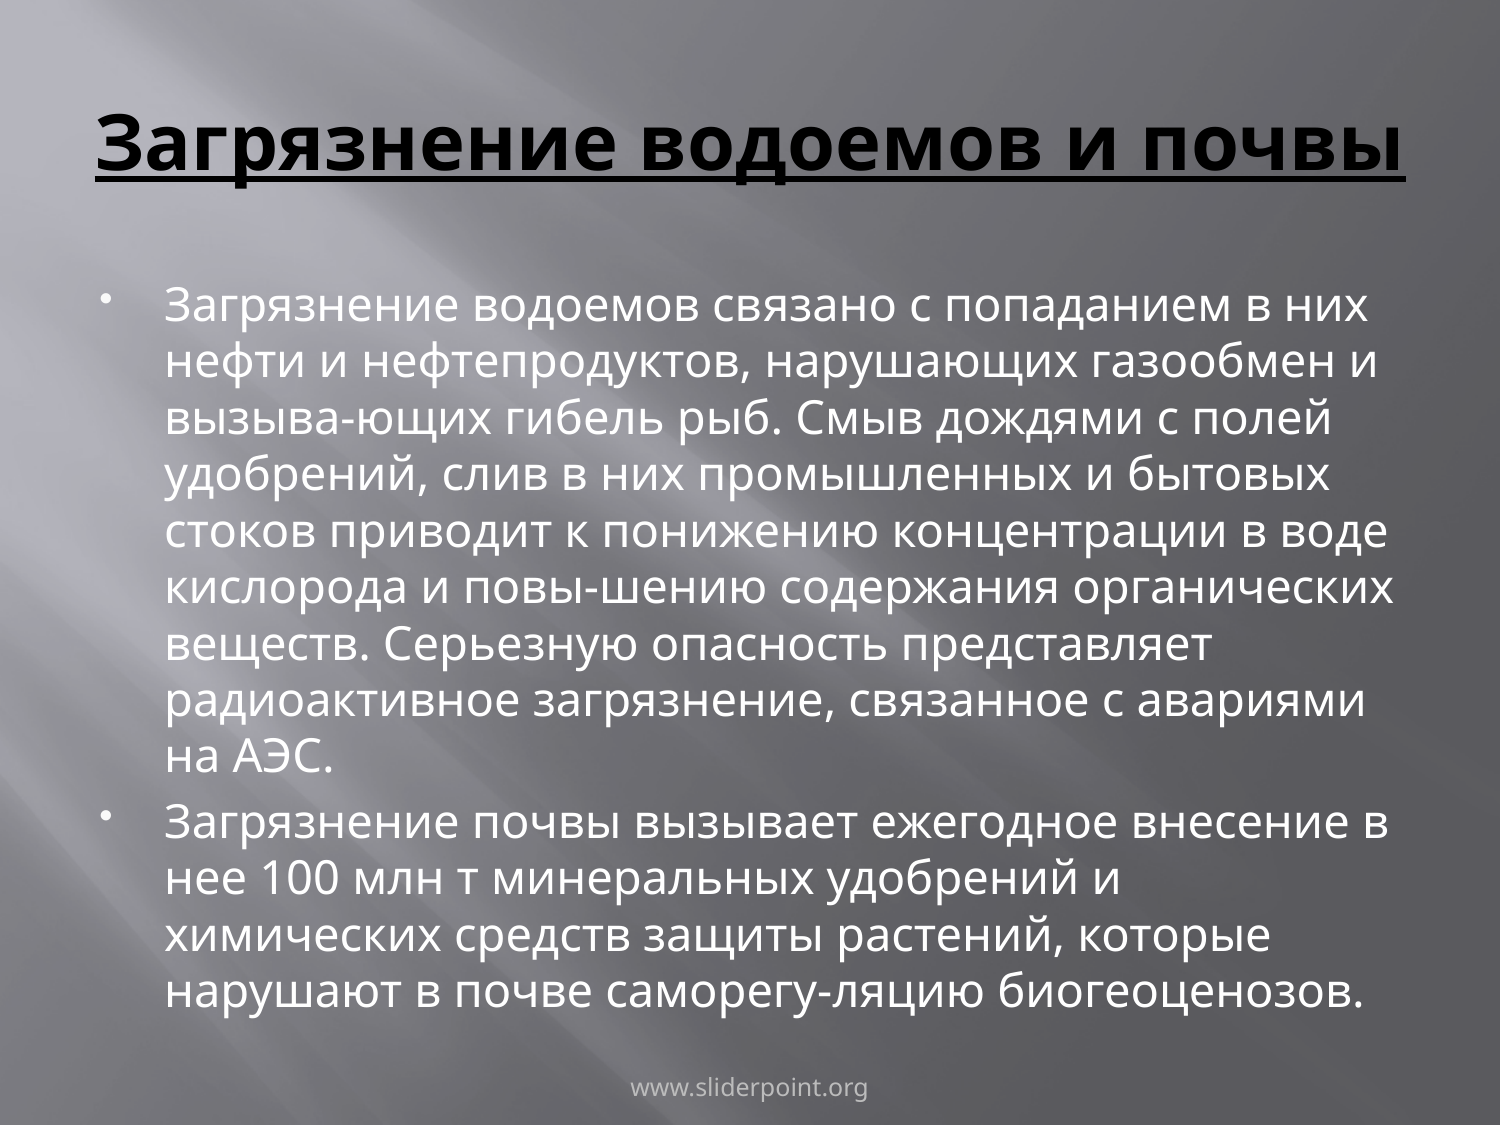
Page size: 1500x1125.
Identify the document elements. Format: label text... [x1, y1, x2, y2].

title Загрязнение водоемов и почвы [75, 45, 1425, 233]
footer www.sliderpoint.org [512, 1052, 988, 1113]
list Загрязнение водоемов связано с попаданием в них нефти и нефтепродуктов, нарушающих газообмен и вызыва-ющих гибель рыб. Смыв дождями с полей удобрений, слив в них промышленных и бытовых стоков приводит к понижению концентрации в воде кислорода и повы-шению содержания органических веществ. Серьезную опасность представляет радиоактивное загрязнение, связанное с авариями на АЭС. Загрязнение почвы вызывает ежегодное внесение в нее 100 млн т минеральных удобрений и химических средств защиты растений, которые нарушают в почве саморегу-ляцию биогеоценозов. [64, 267, 1415, 1040]
